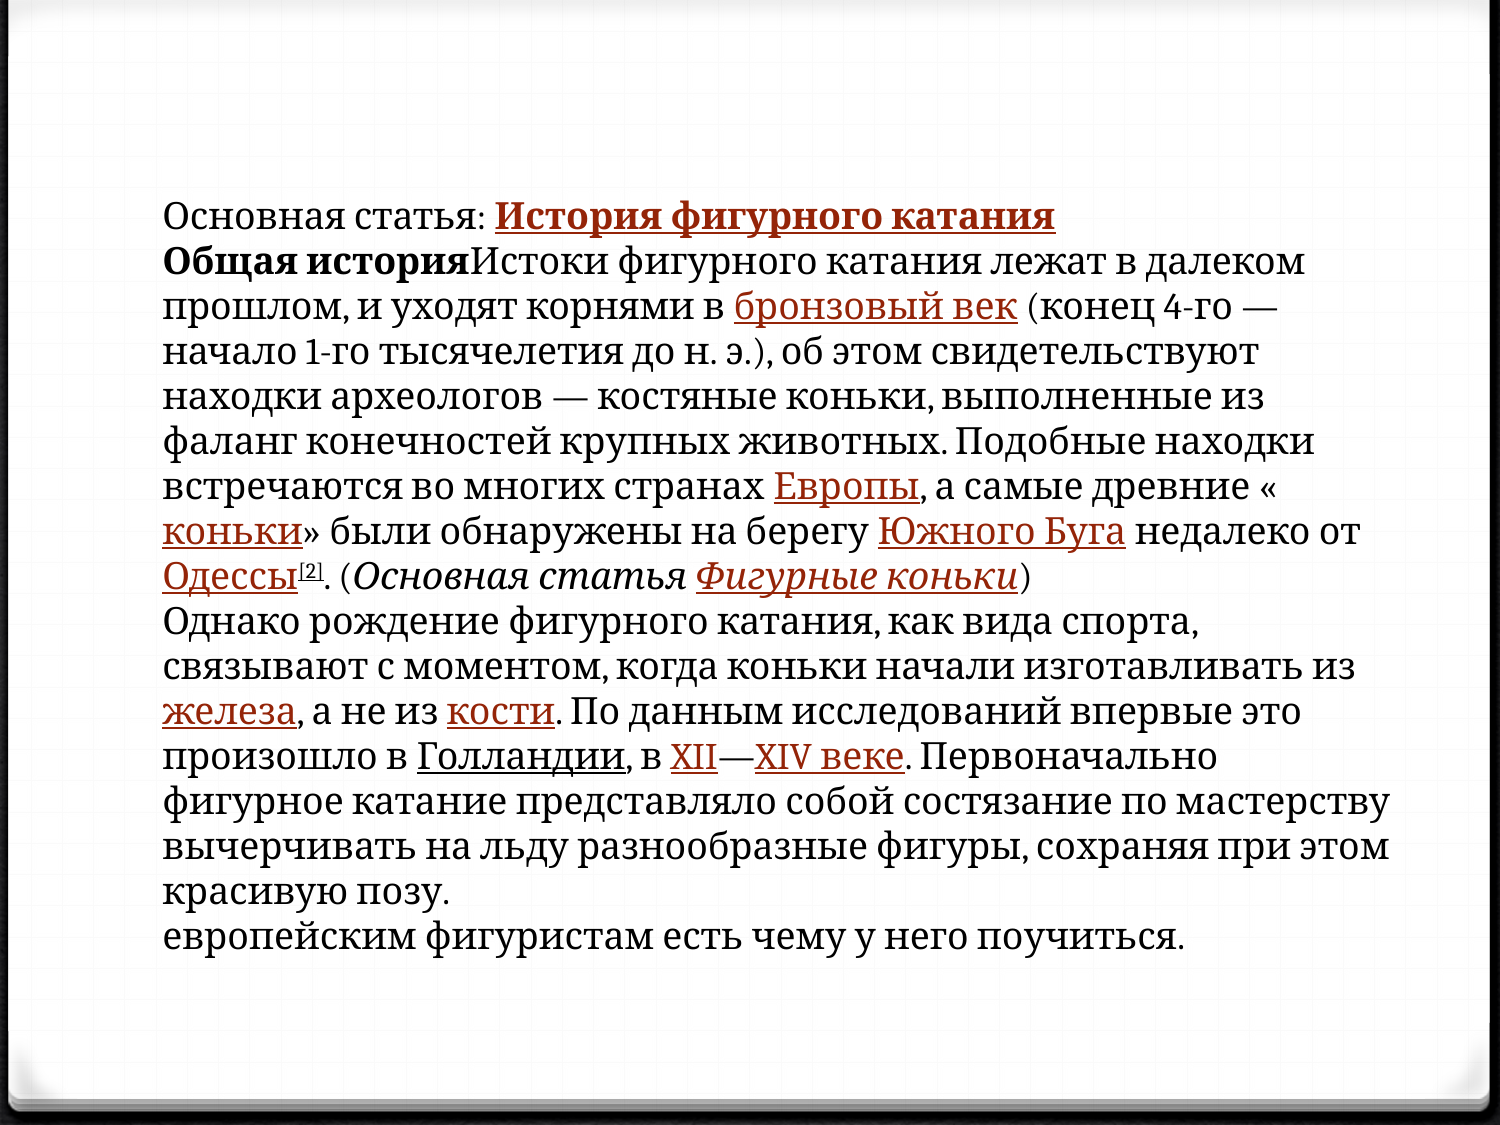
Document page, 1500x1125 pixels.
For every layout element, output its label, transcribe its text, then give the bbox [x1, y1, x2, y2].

picture [0, 0, 1500, 1125]
text_box Основная статья: История фигурного катания Общая историяИстоки фигурного катания лежат в далеком прошлом, и уходят корнями в бронзовый век (конец 4-го — начало 1-го тысячелетия до н. э.), об этом свидетельствуют находки археологов — костяные коньки, выполненные из фаланг конечностей крупных животных. Подобные находки встречаются во многих странах Европы, а самые древние «коньки» были обнаружены на берегу Южного Буга недалеко от Одессы[2]. (Основная статья Фигурные коньки) Однако рождение фигурного катания, как вида спорта, связывают с моментом, когда коньки начали изготавливать из железа, а не из кости. По данным исследований впервые это произошло в Голландии, в XII—XIV веке. Первоначально фигурное катание представляло собой состязание по мастерству вычерчивать на льду разнообразные фигуры, сохраняя при этом красивую позу. европейским фигуристам есть чему у него поучиться. [147, 184, 1424, 965]
